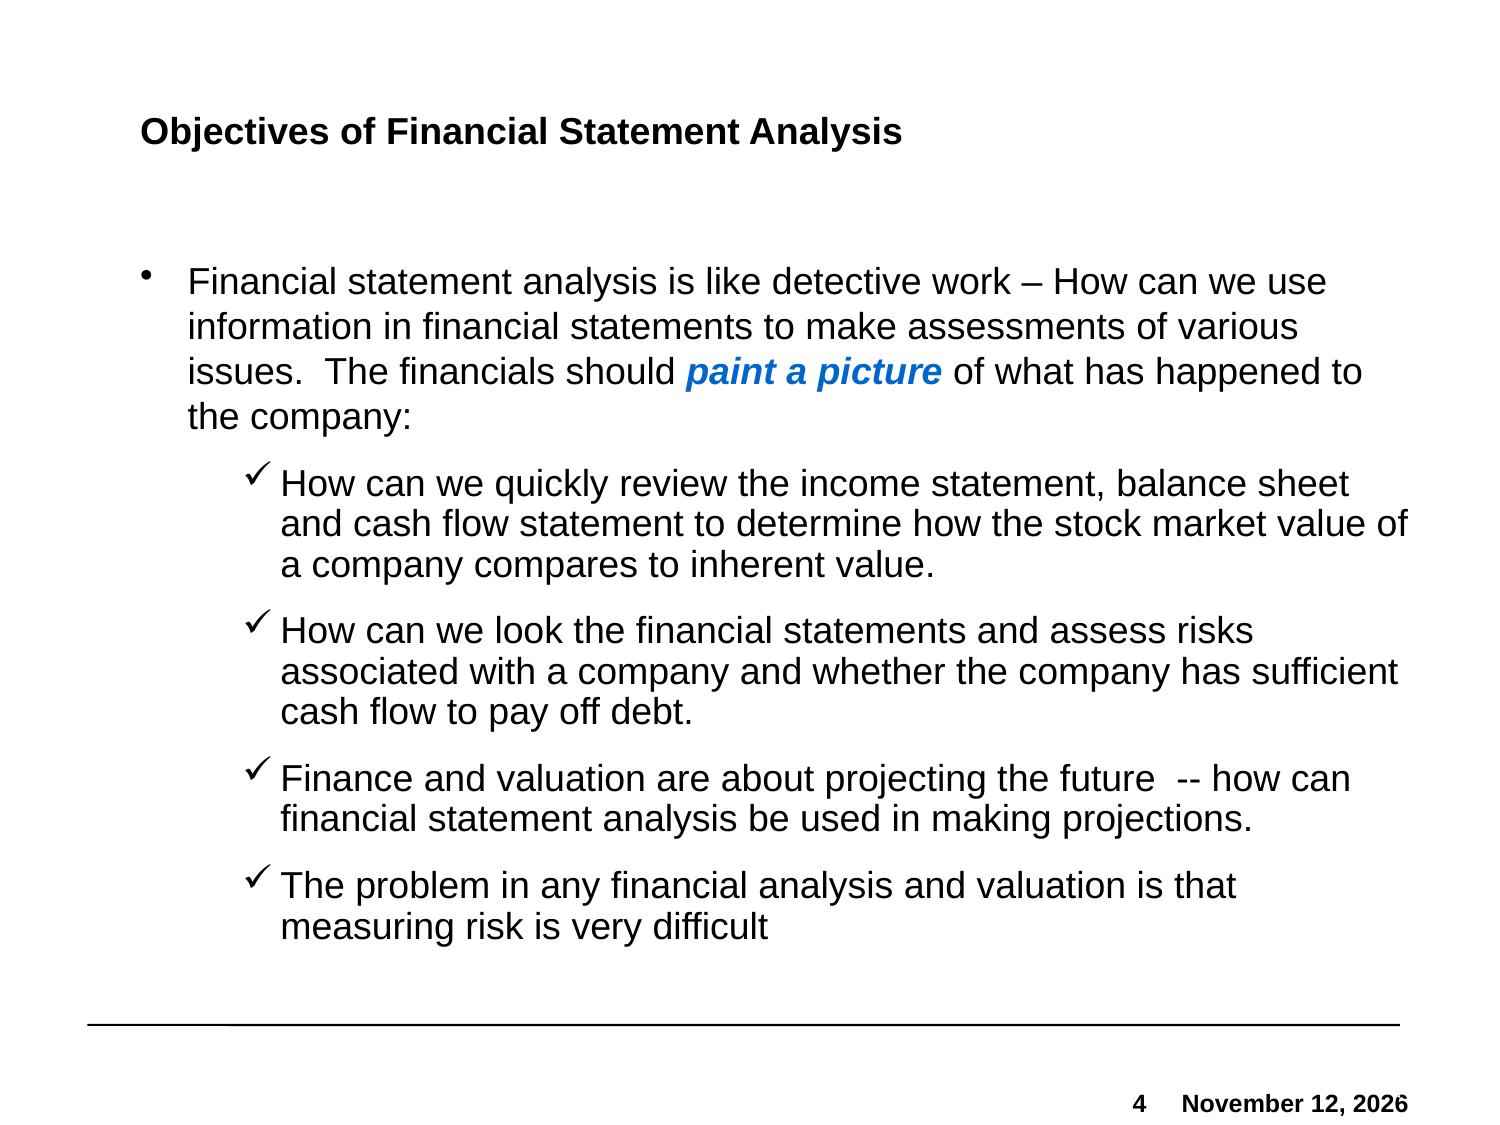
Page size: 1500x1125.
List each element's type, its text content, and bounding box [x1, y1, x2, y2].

list Financial statement analysis is like detective work – How can we use information in financial statements to make assessments of various issues. The financials should paint a picture of what has happened to the company: How can we quickly review the income statement, balance sheet and cash flow statement to determine how the stock market value of a company compares to inherent value. How can we look the financial statements and assess risks associated with a company and whether the company has sufficient cash flow to pay off debt. Finance and valuation are about projecting the future -- how can financial statement analysis be used in making projections. The problem in any financial analysis and valuation is that measuring risk is very difficult [124, 249, 1426, 1013]
title Objectives of Financial Statement Analysis [124, 99, 1401, 226]
